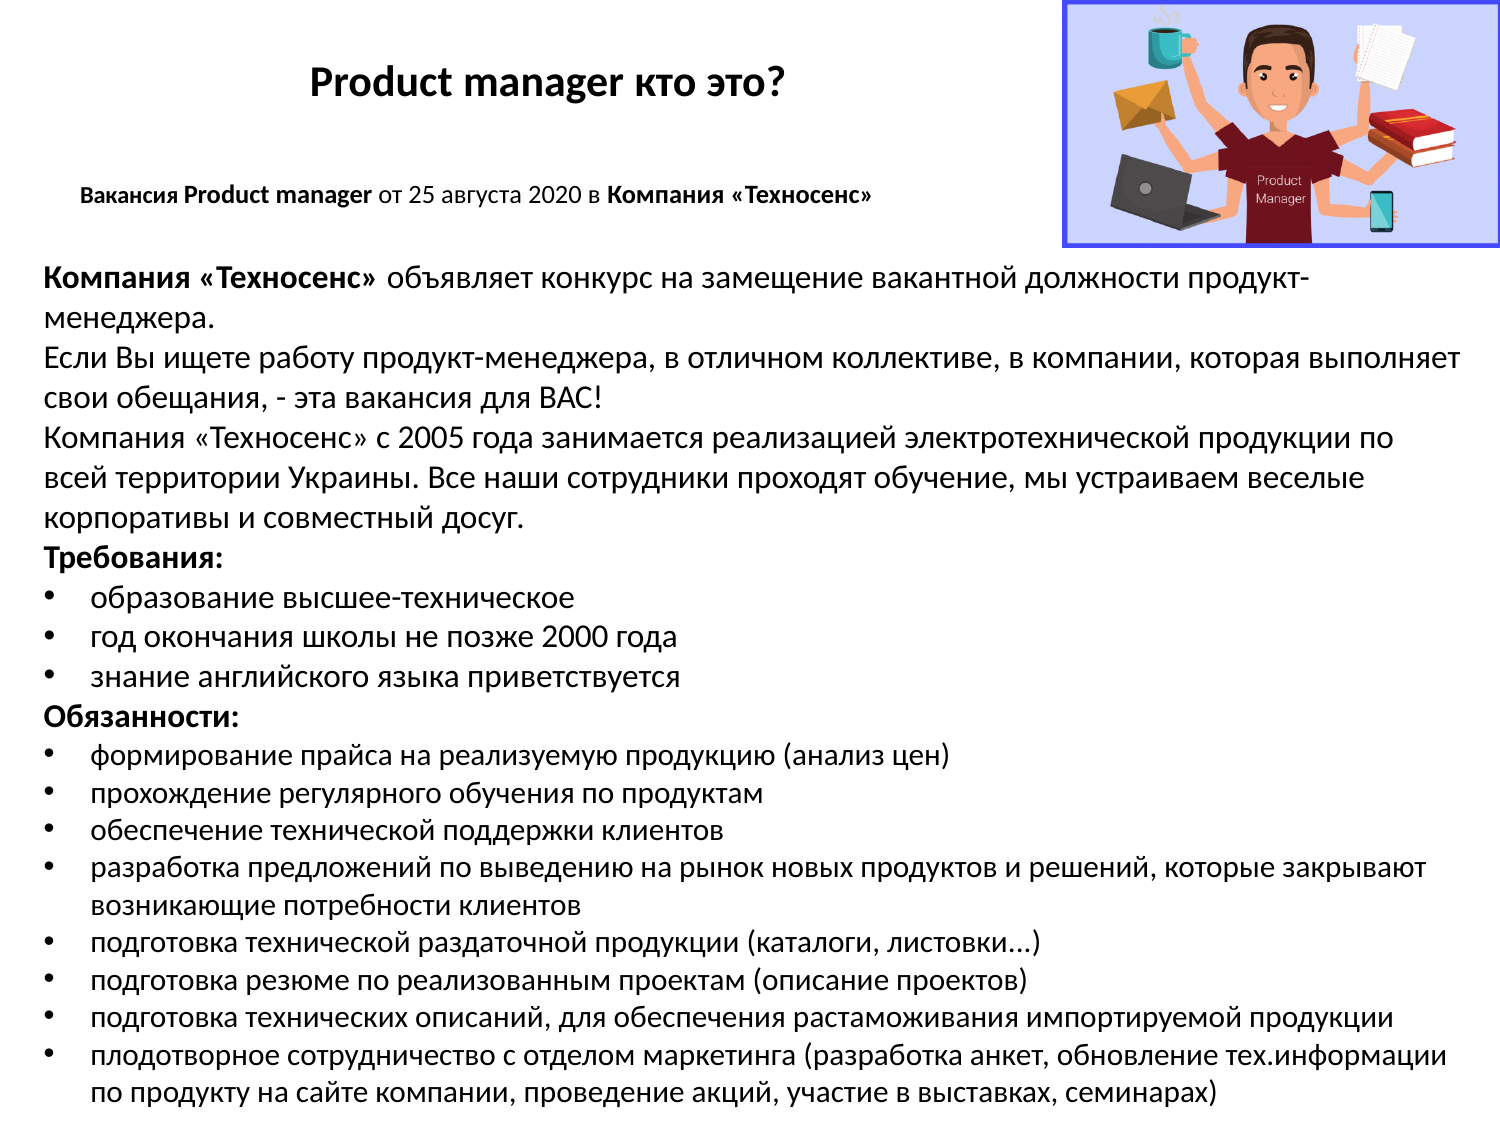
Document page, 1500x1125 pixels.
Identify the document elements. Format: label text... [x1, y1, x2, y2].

text_box Компания «Техносенс» объявляет конкурс на замещение вакантной должности продукт-менеджера. Если Вы ищете работу продукт-менеджера, в отличном коллективе, в компании, которая выполняет свои обещания, - эта вакансия для ВАС! Компания «Техносенс» с 2005 года занимается реализацией электротехнической продукции по всей территории Украины. Все наши сотрудники проходят обучение, мы устраиваем веселые корпоративы и совместный досуг. Требования: образование высшее-техническое год окончания школы не позже 2000 года знание английского языка приветствуется Обязанности: формирование прайса на реализуемую продукцию (анализ цен) прохождение регулярного обучения по продуктам обеспечение технической поддержки клиентов разработка предложений по выведению на рынок новых продуктов и решений, которые закрывают возникающие потребности клиентов подготовка технической раздаточной продукции (каталоги, листовки...) подготовка резюме по реализованным проектам (описание проектов) подготовка технических описаний, для обеспечения растаможивания импортируемой продукции плодотворное сотрудничество с отделом маркетинга (разработка анкет, обновление тех.информации по продукту на сайте компании, проведение акций, участие в выставках, семинарах) [28, 247, 1482, 1117]
list Вакансия Product manager от 25 августа 2020 в Компания «Техносенс» [64, 121, 1057, 217]
picture [1062, 0, 1500, 249]
title Product manager кто это? [75, 45, 1022, 114]
